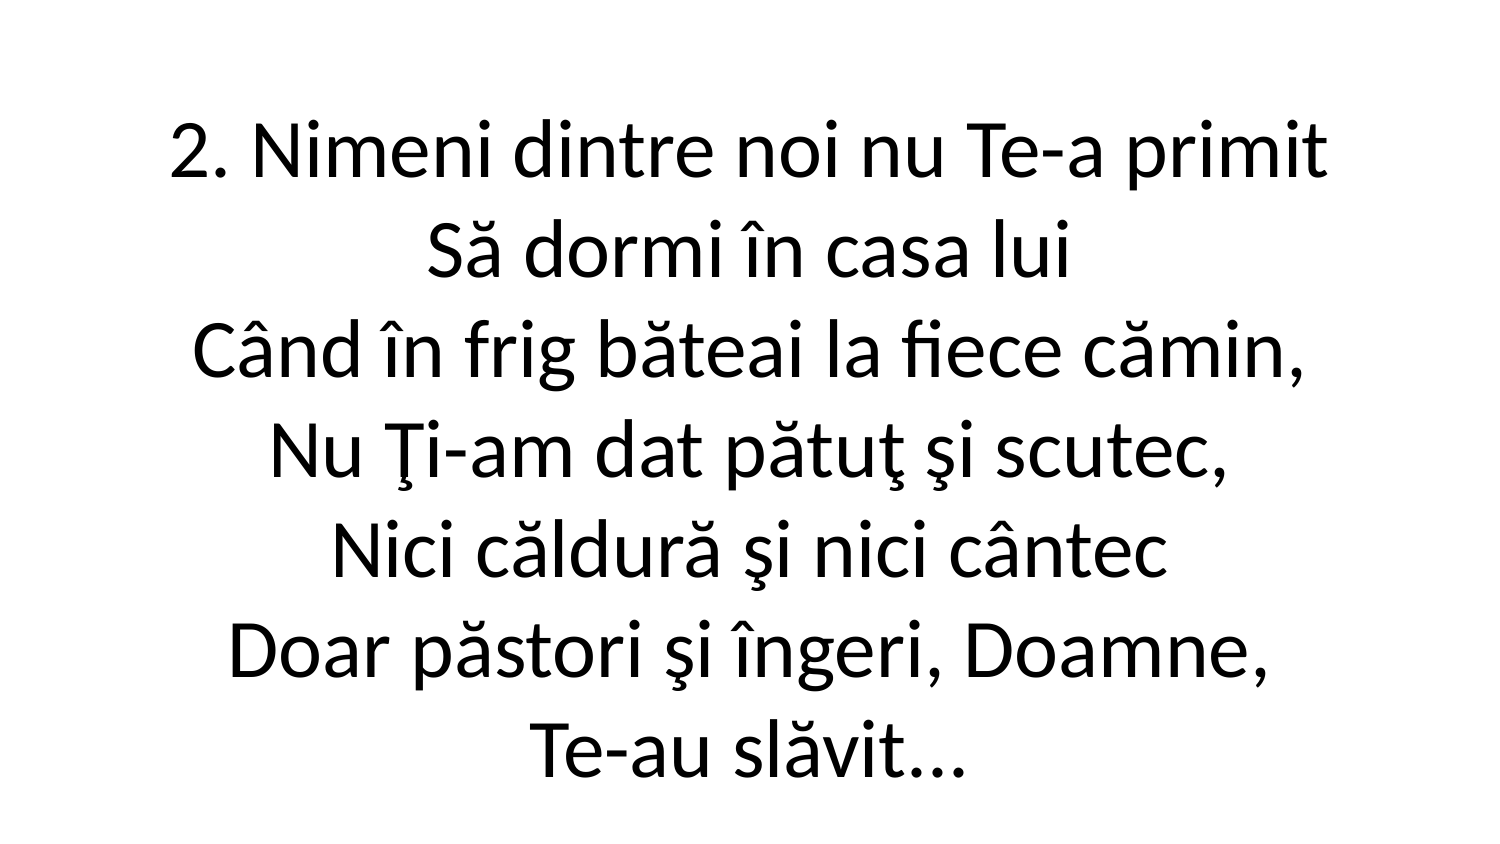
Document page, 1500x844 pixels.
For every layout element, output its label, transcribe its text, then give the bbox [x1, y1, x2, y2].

text_box 2. Nimeni dintre noi nu Te-a primit Să dormi în casa lui Când în frig băteai la fiece cămin, Nu Ţi-am dat pătuţ şi scutec, Nici căldură şi nici cântec Doar păstori şi îngeri, Doamne, Te-au slăvit... [153, 42, 1346, 802]
